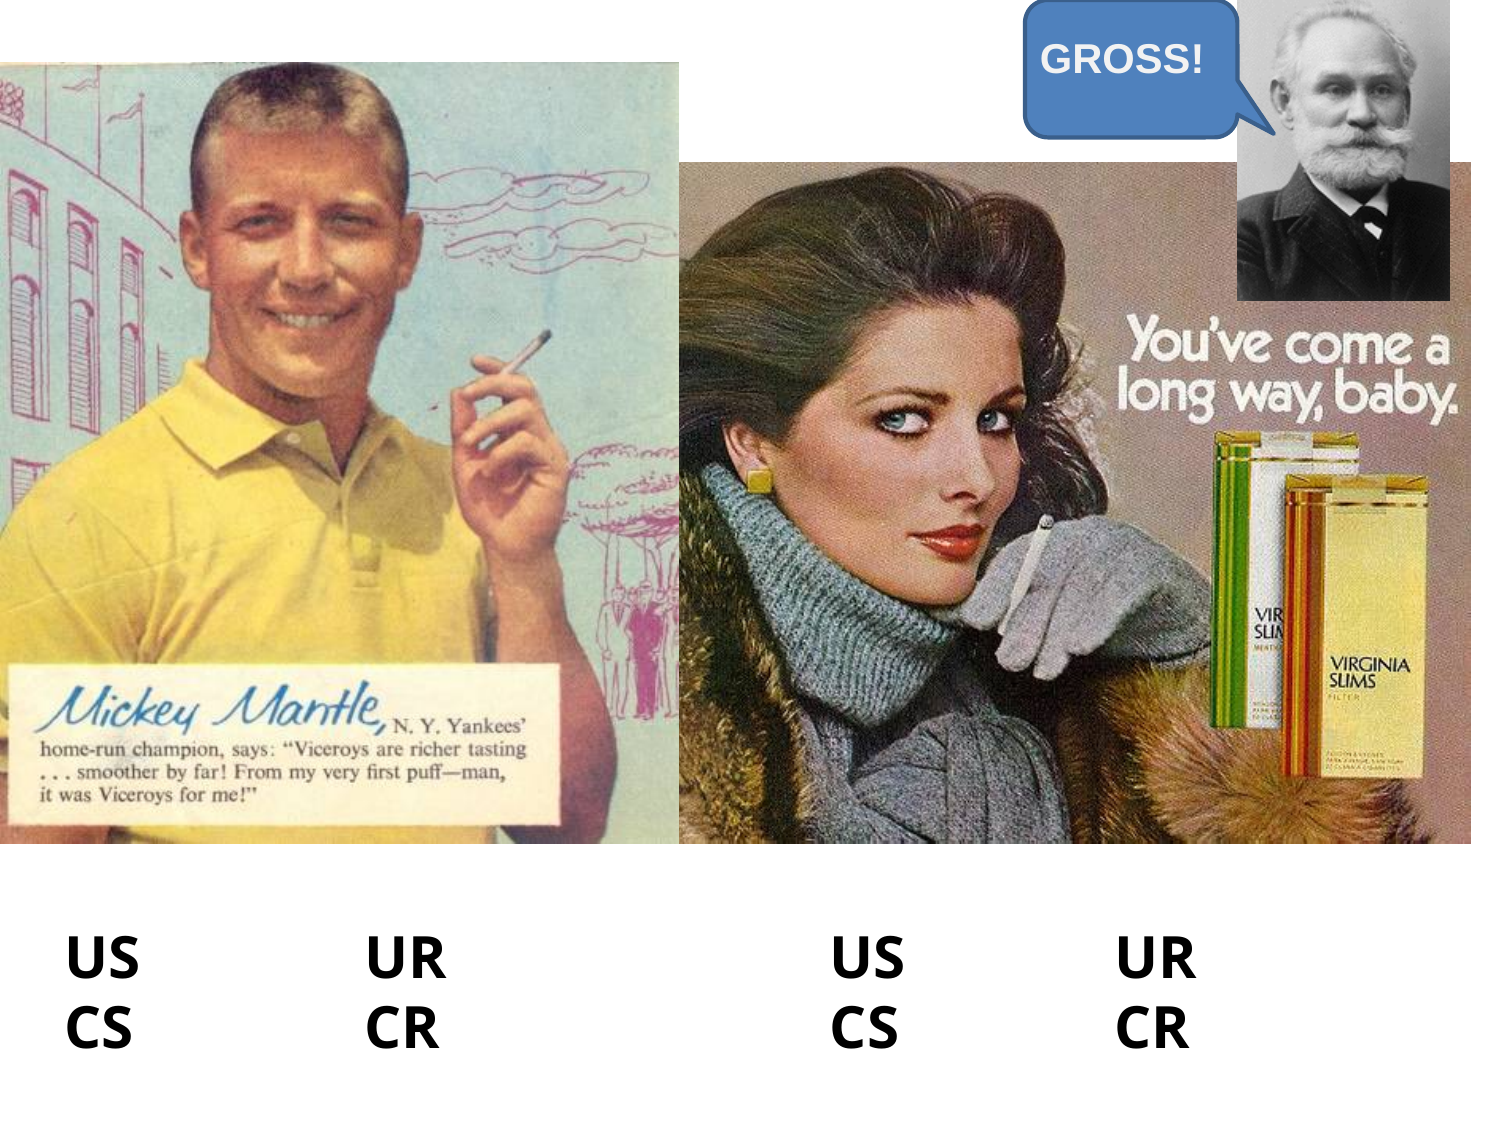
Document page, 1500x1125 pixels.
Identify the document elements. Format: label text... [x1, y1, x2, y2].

text_box [1022, 0, 1232, 140]
text_box US UR US UR CS CR CS CR [50, 912, 1438, 1068]
text_box GROSS! [1024, 24, 1232, 90]
picture [0, 0, 1471, 844]
